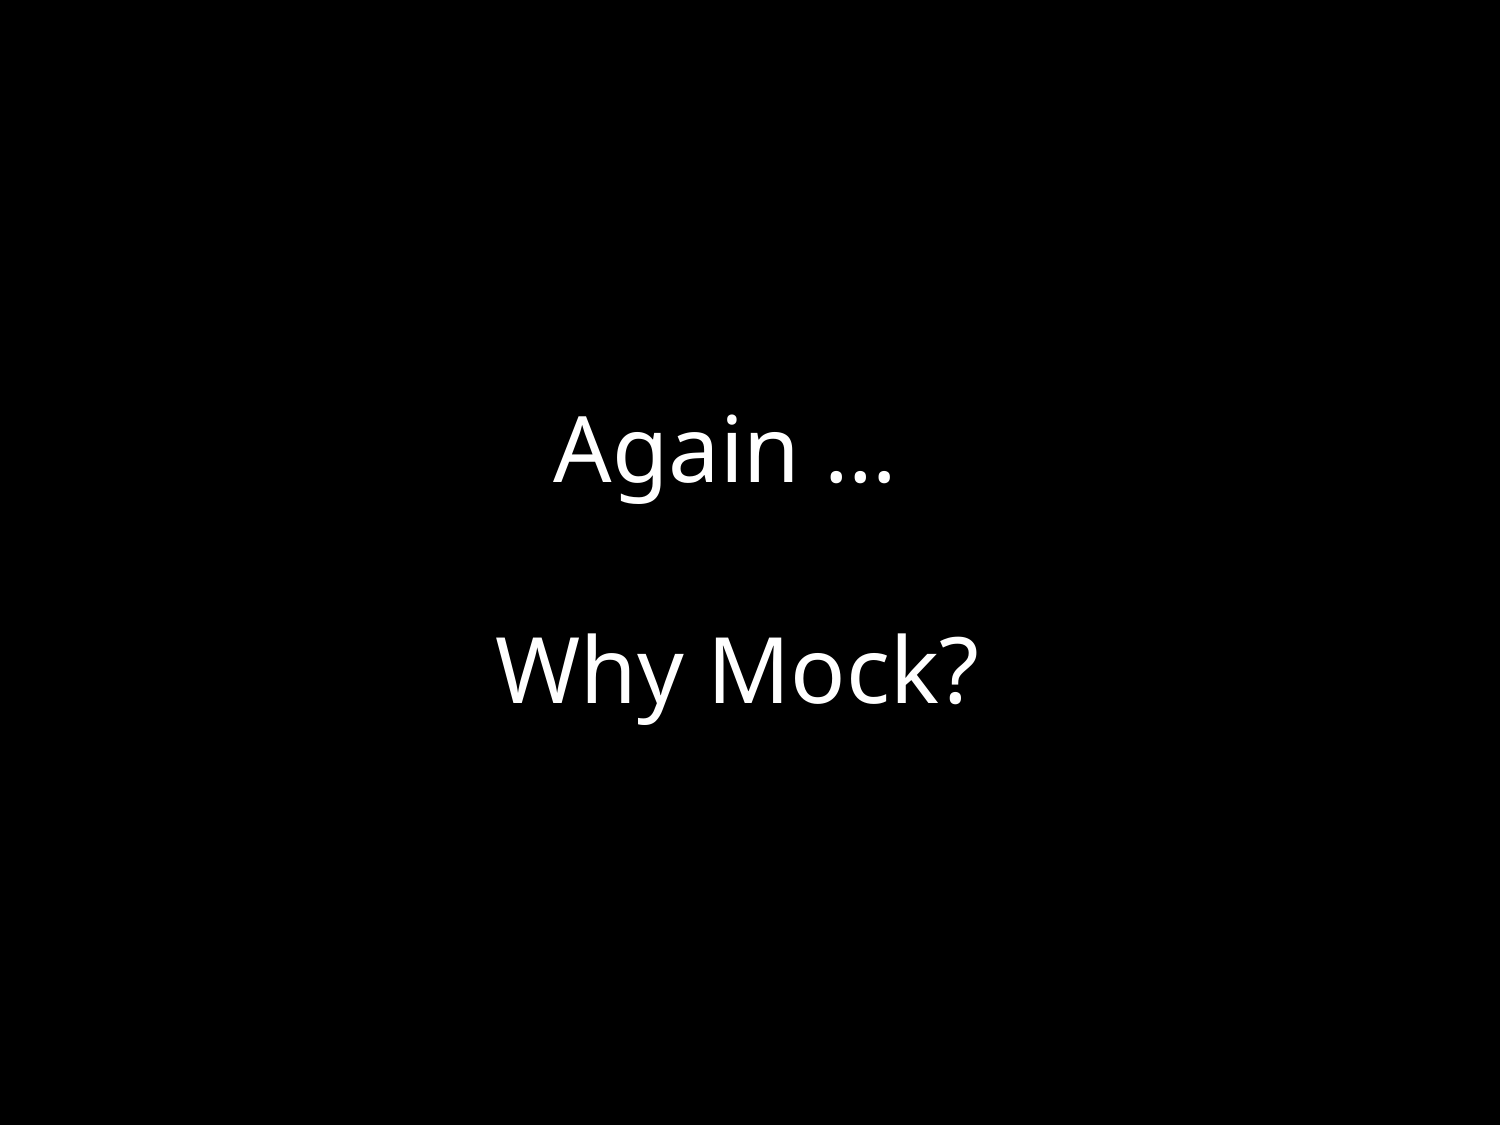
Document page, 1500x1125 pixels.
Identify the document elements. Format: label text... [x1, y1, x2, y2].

title Again … Why Mock? [62, 262, 1413, 850]
